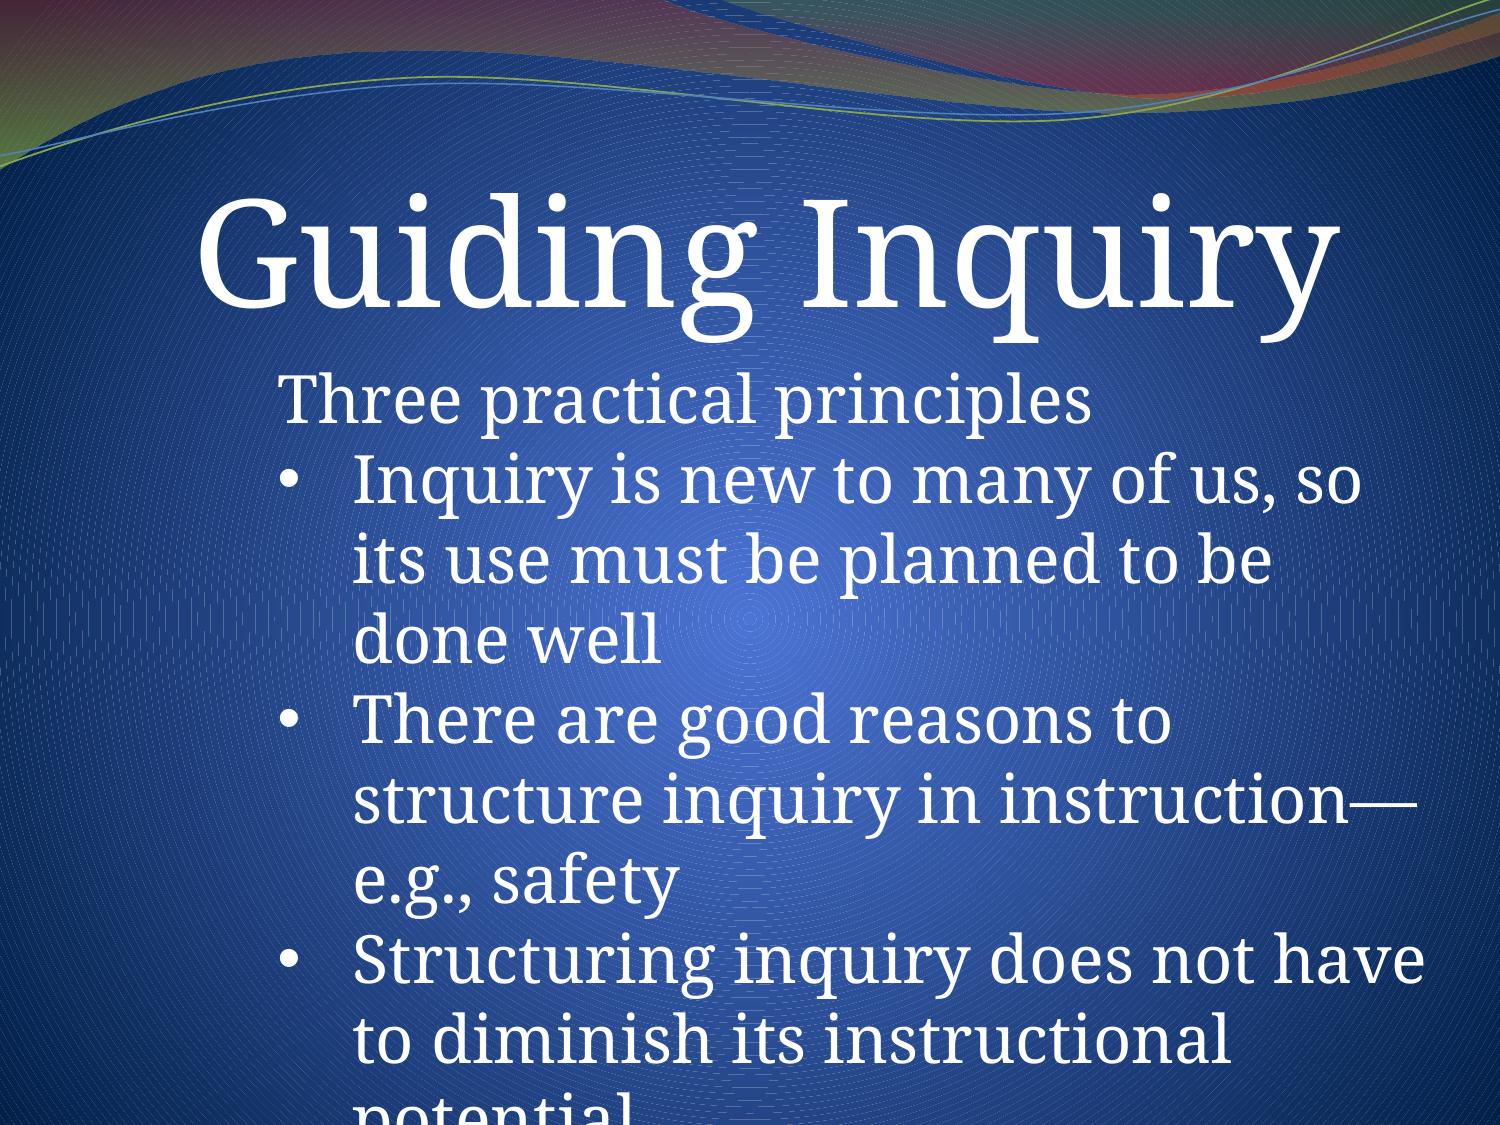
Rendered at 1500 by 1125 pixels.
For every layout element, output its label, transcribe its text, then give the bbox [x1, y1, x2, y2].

text_box Three practical principles Inquiry is new to many of us, so its use must be planned to be done well There are good reasons to structure inquiry in instruction—e.g., safety Structuring inquiry does not have to diminish its instructional potential [262, 349, 1450, 1125]
text_box Guiding Inquiry [177, 149, 1357, 345]
